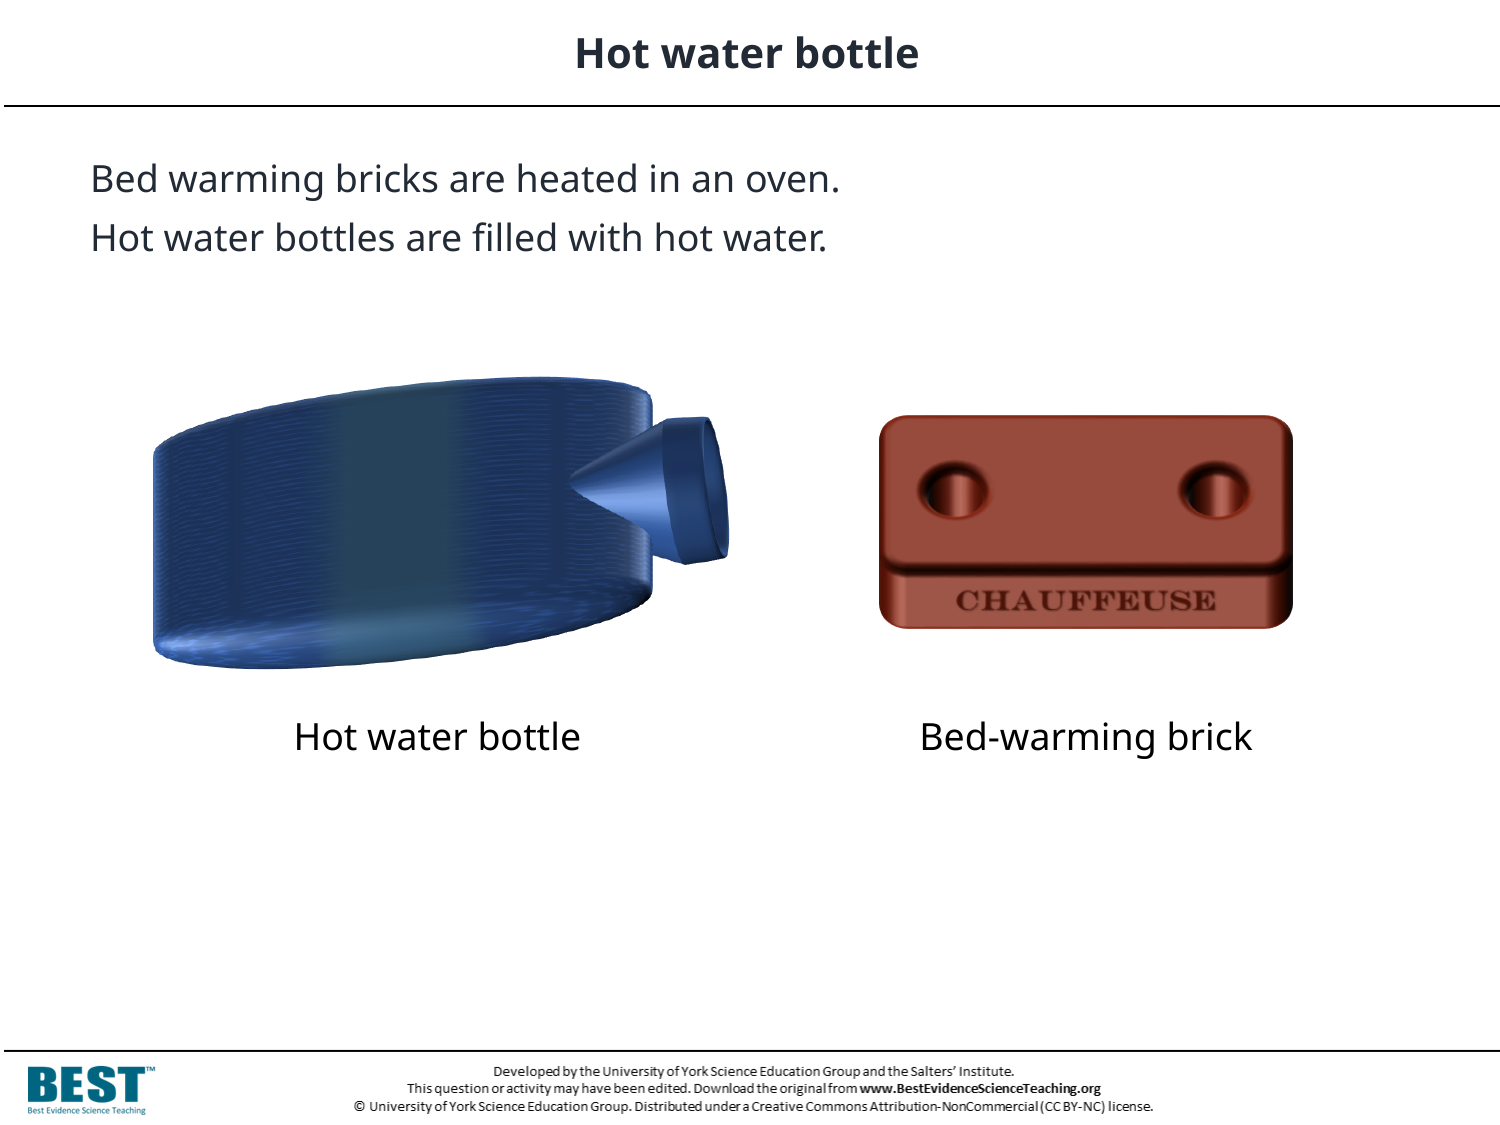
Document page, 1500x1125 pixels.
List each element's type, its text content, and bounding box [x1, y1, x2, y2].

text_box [144, 337, 1365, 766]
picture [3, 105, 1500, 1125]
text_box Hot water bottle [23, 4, 1471, 99]
